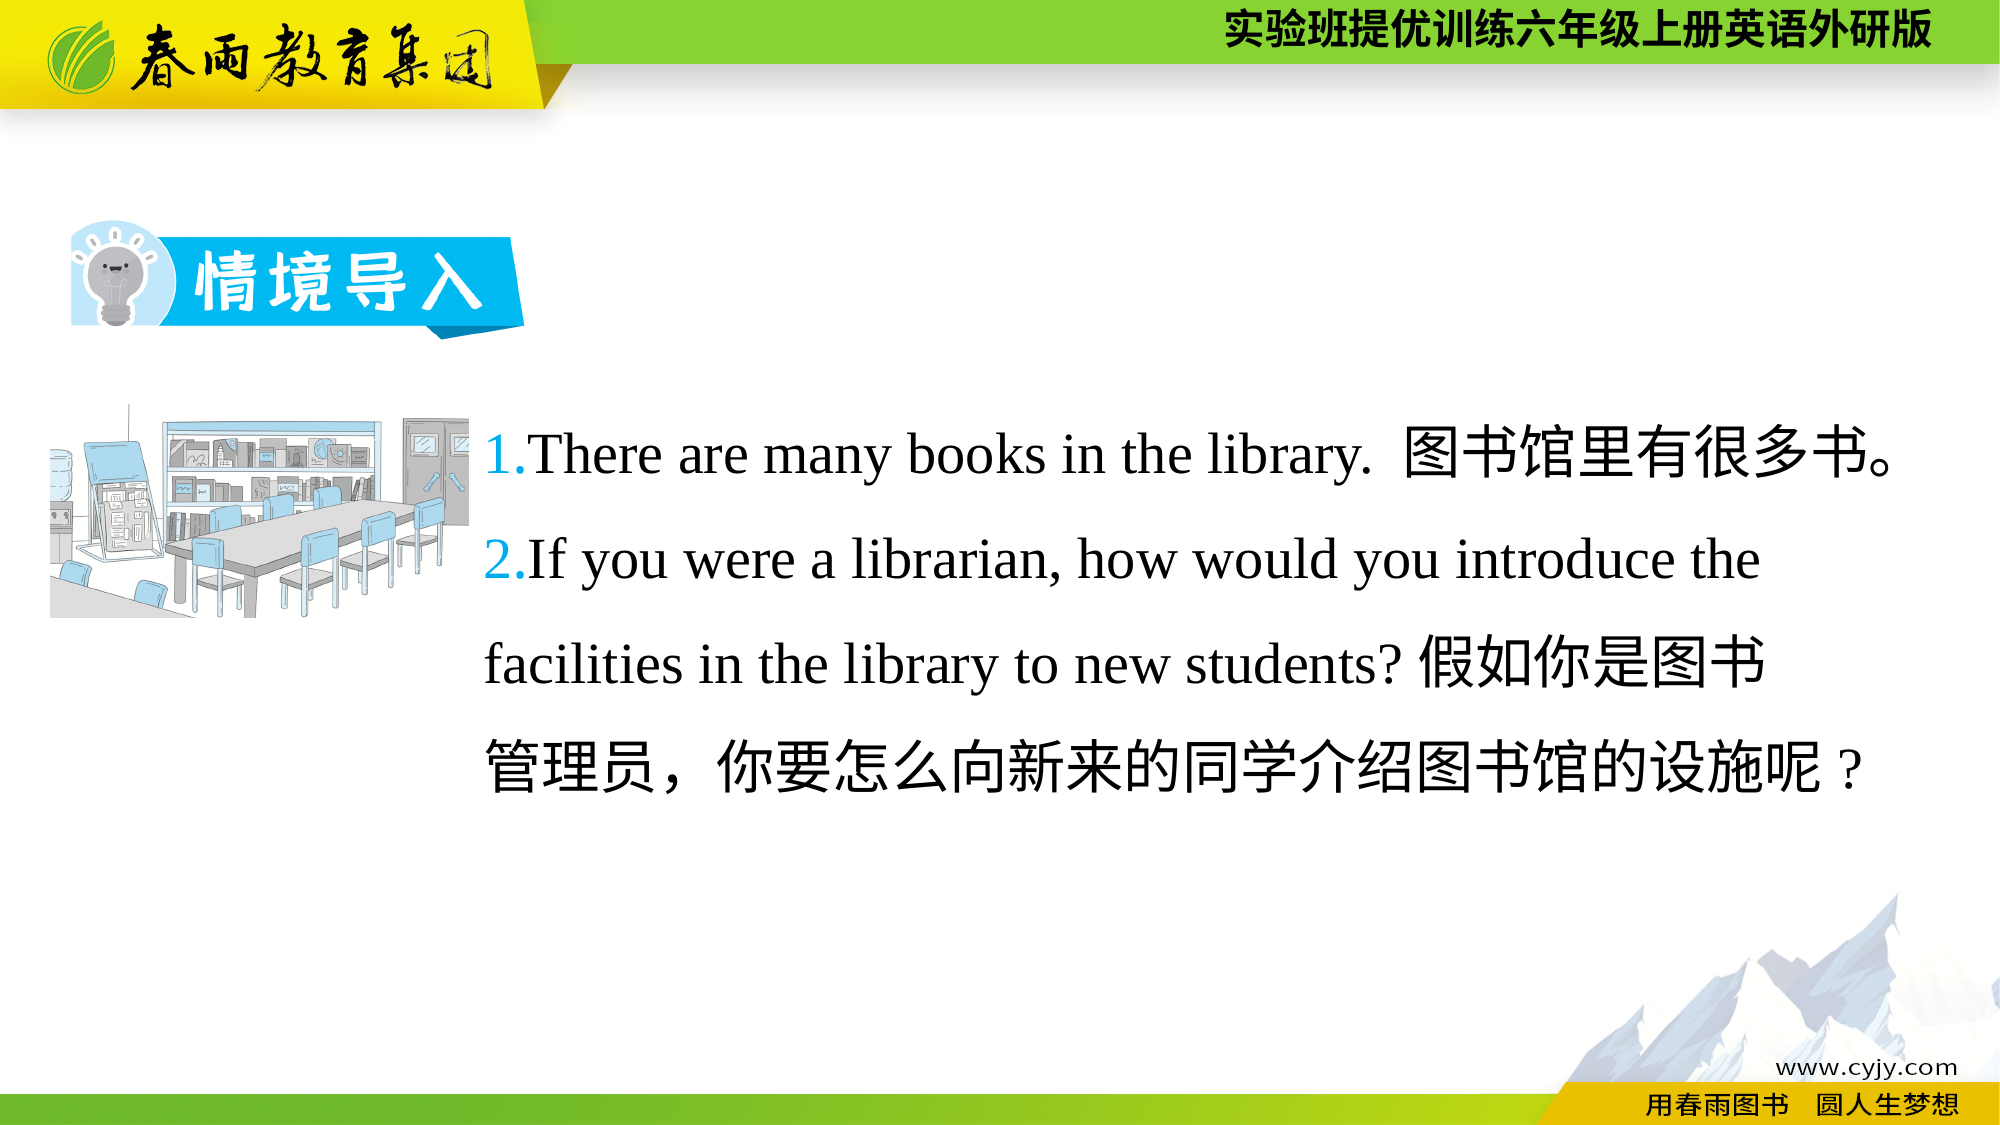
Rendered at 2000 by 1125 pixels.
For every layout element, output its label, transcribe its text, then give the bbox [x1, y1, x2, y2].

picture [0, 0, 2000, 1125]
list 1.There are many books in the library. 图书馆里有很多书。 2.If you were a librarian, how would you introduce the facilities in the library to new students?假如你是图书 管理员，你要怎么向新来的同学介绍图书馆的设施呢? [468, 372, 1944, 799]
